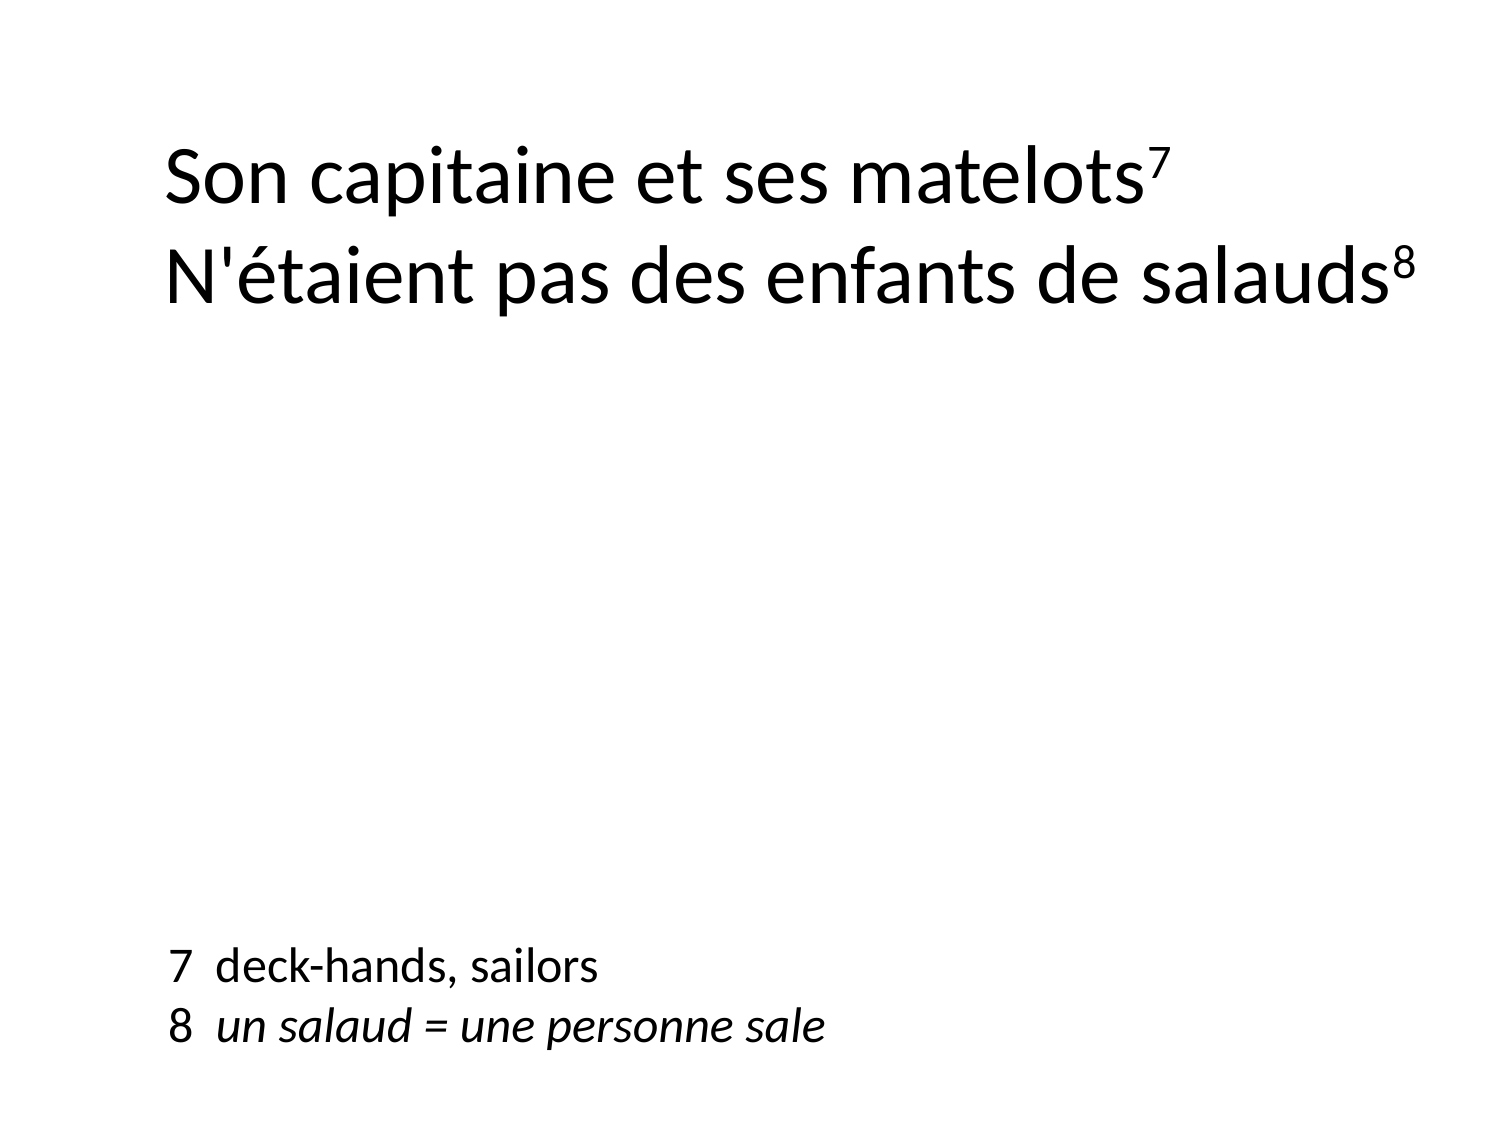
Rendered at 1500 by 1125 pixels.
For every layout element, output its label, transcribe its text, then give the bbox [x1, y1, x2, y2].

text_box 7 deck-hands, sailors 8 un salaud = une personne sale [153, 924, 842, 1060]
text_box Son capitaine et ses matelots7 N'étaient pas des enfants de salauds8 [150, 112, 1500, 528]
